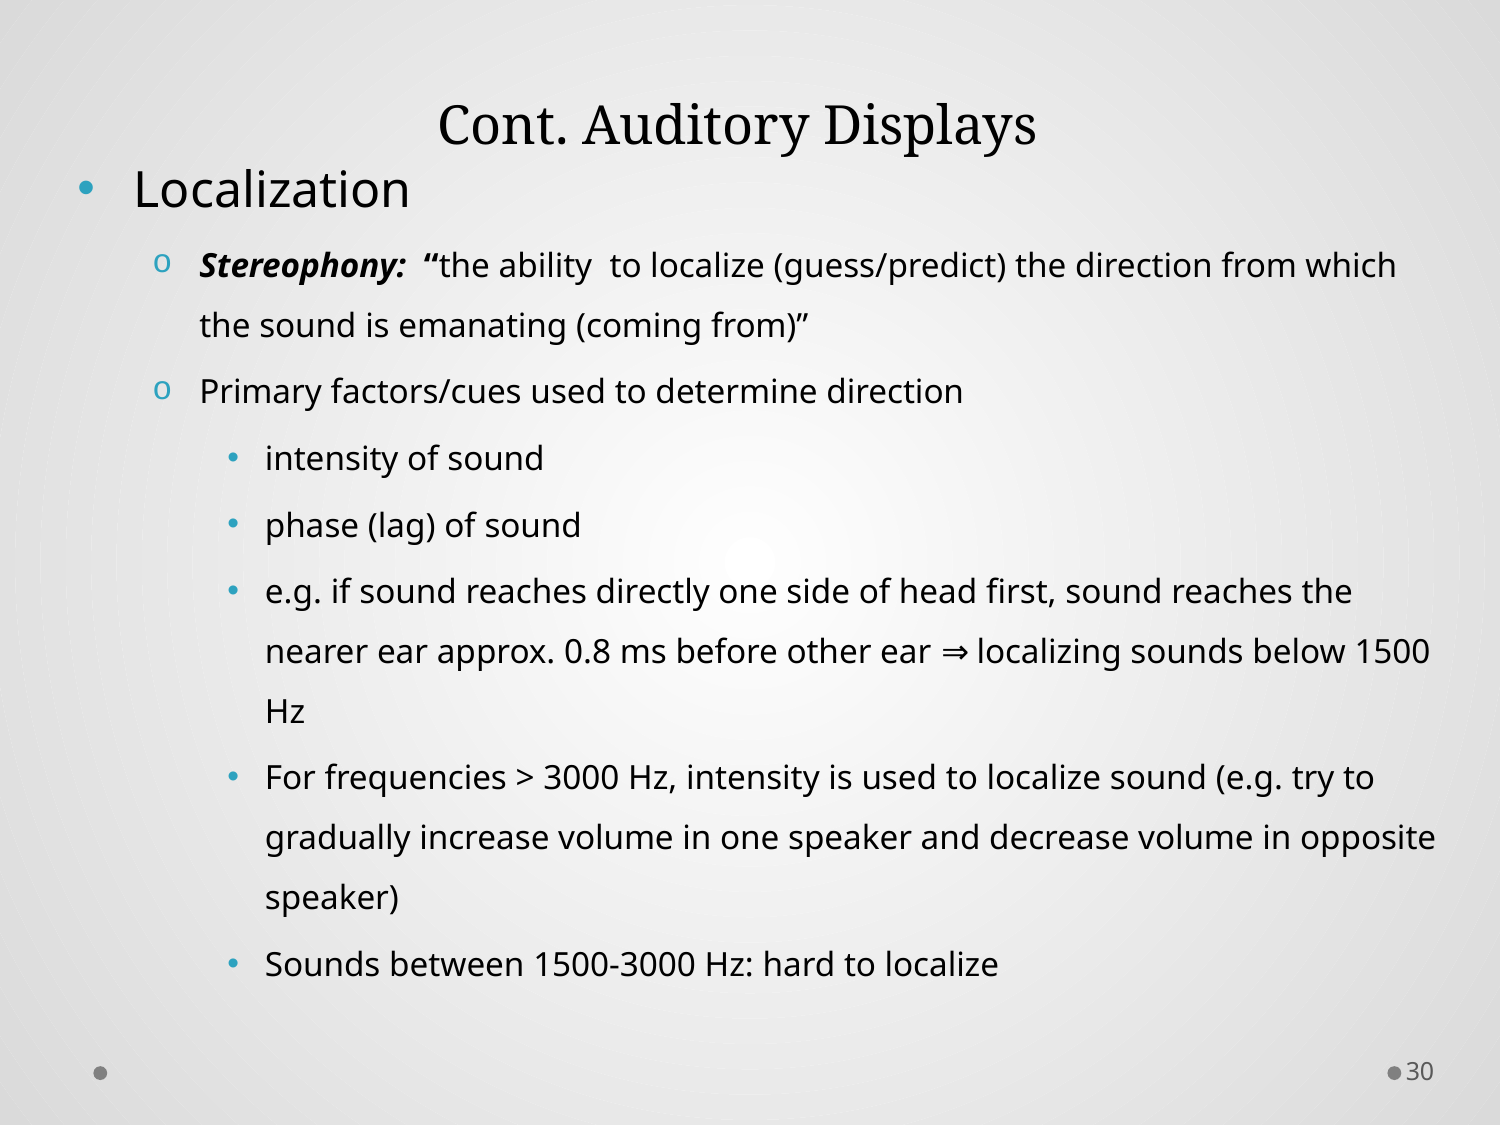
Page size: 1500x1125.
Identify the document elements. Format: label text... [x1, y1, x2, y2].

title Cont. Auditory Displays [62, 62, 1413, 149]
slide_number 30 [1401, 1042, 1494, 1103]
list Localization Stereophony: “the ability to localize (guess/predict) the direction from which the sound is emanating (coming from)” Primary factors/cues used to determine direction intensity of sound phase (lag) of sound e.g. if sound reaches directly one side of head first, sound reaches the nearer ear approx. 0.8 ms before other ear ⇒ localizing sounds below 1500 Hz For frequencies > 3000 Hz, intensity is used to localize sound (e.g. try to gradually increase volume in one speaker and decrease volume in opposite speaker) Sounds between 1500-3000 Hz: hard to localize [62, 149, 1463, 1125]
